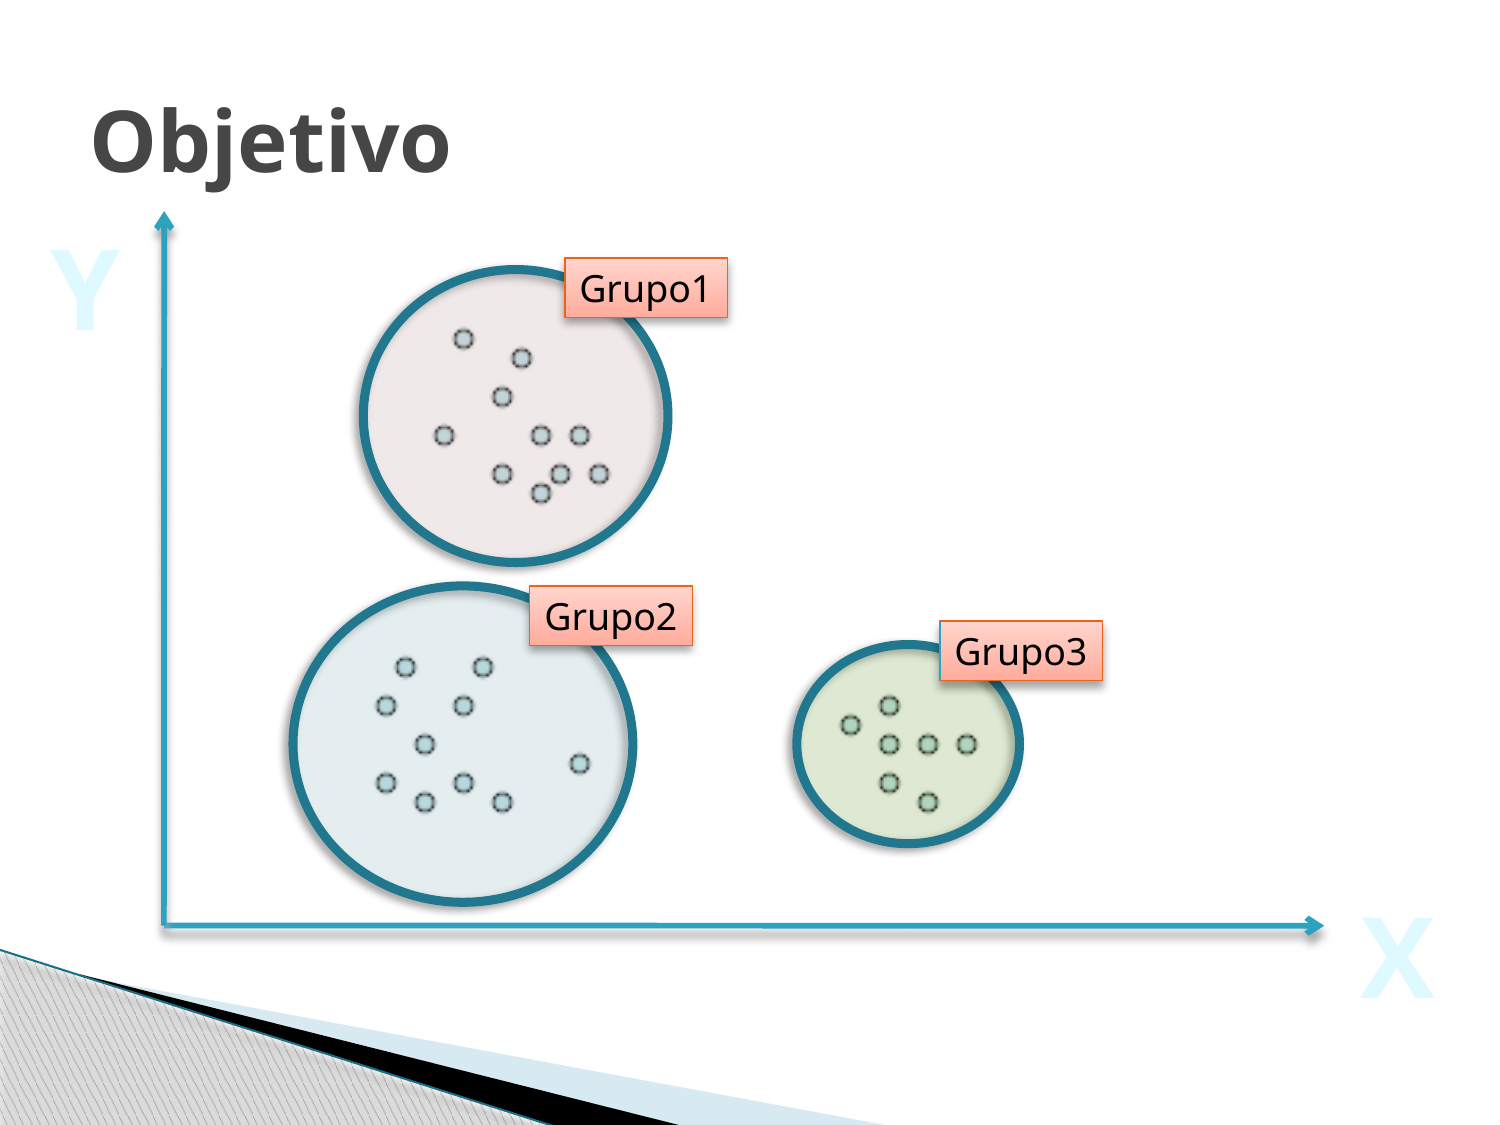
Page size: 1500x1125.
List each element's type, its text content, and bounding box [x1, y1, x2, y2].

text_box Y [35, 210, 137, 361]
picture [339, 233, 997, 840]
text_box [1003, 694, 1024, 804]
title Objetivo [75, 45, 1425, 233]
text_box Grupo3 [1003, 620, 1103, 681]
text_box X [1345, 878, 1451, 1029]
text_box [288, 635, 595, 907]
